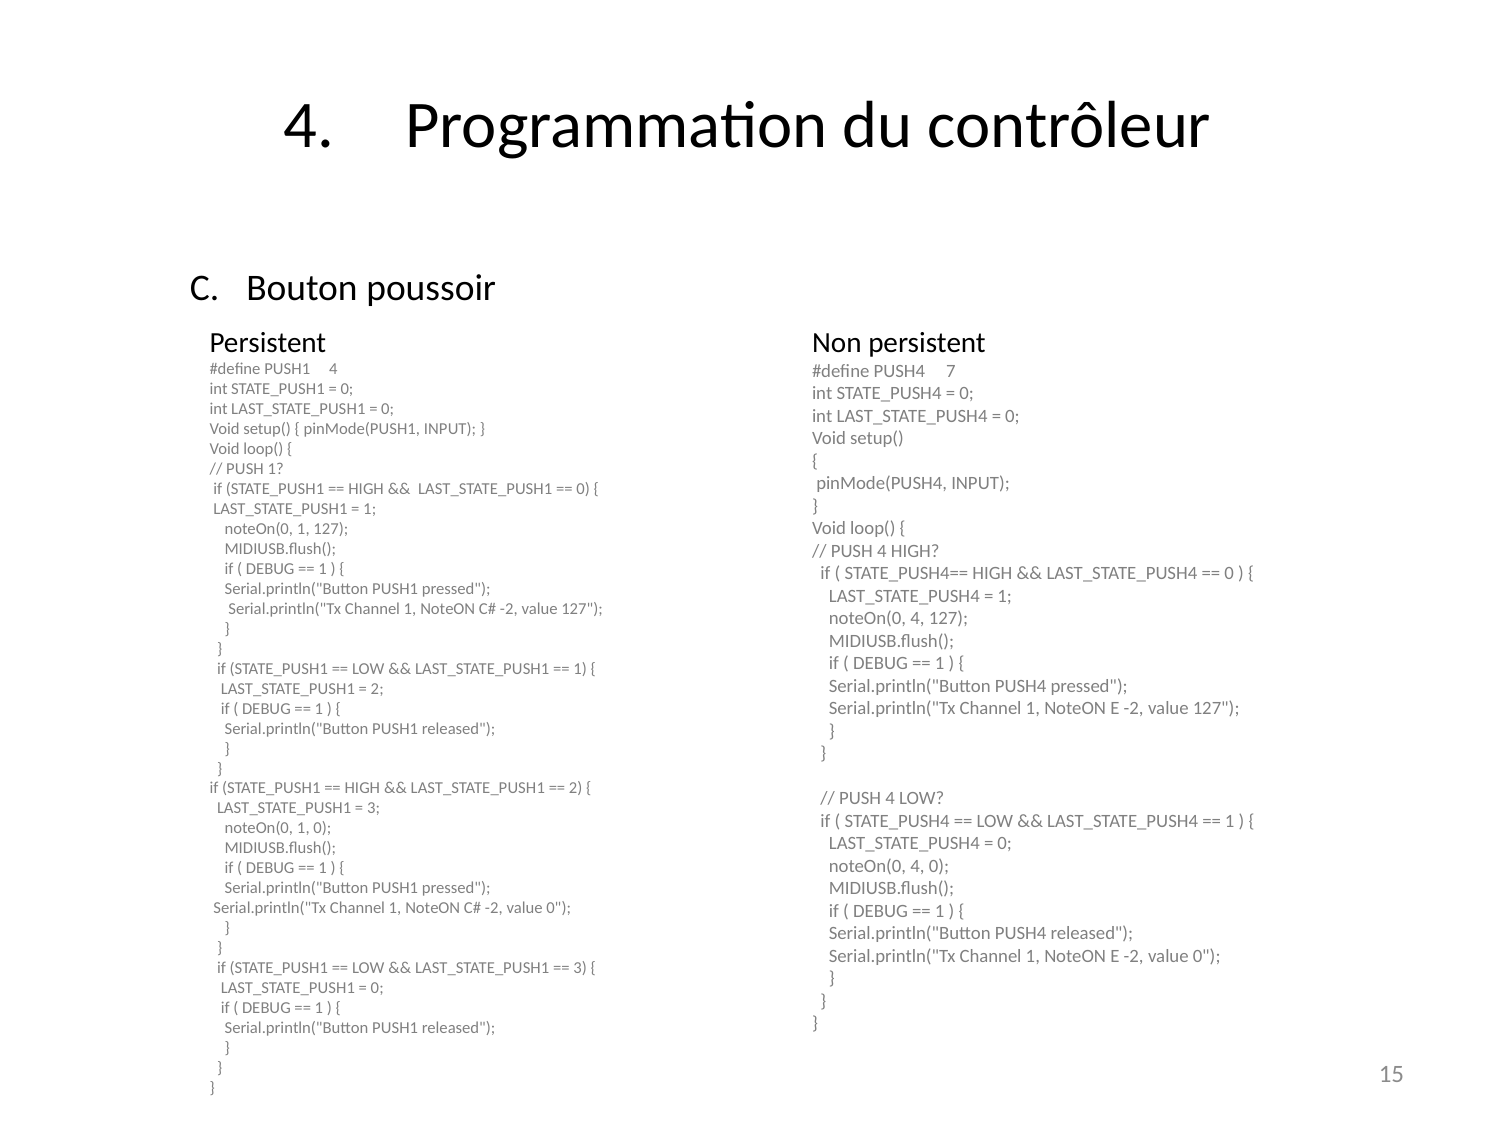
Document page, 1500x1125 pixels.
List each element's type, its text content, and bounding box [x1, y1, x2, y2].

text_box Non persistent #define PUSH4 7 int STATE_PUSH4 = 0; int LAST_STATE_PUSH4 = 0; Void setup() { pinMode(PUSH4, INPUT); } Void loop() { // PUSH 4 HIGH? if ( STATE_PUSH4== HIGH && LAST_STATE_PUSH4 == 0 ) { LAST_STATE_PUSH4 = 1; noteOn(0, 4, 127); MIDIUSB.flush(); if ( DEBUG == 1 ) { Serial.println("Button PUSH4 pressed"); Serial.println("Tx Channel 1, NoteON E -2, value 127"); } } // PUSH 4 LOW? if ( STATE_PUSH4 == LOW && LAST_STATE_PUSH4 == 1 ) { LAST_STATE_PUSH4 = 0; noteOn(0, 4, 0); MIDIUSB.flush(); if ( DEBUG == 1 ) { Serial.println("Button PUSH4 released"); Serial.println("Tx Channel 1, NoteON E -2, value 0"); } } } [797, 315, 1353, 1041]
title Programmation du contrôleur [110, 0, 1386, 242]
text_box Persistent #define PUSH1 4 int STATE_PUSH1 = 0; int LAST_STATE_PUSH1 = 0; Void setup() { pinMode(PUSH1, INPUT); } Void loop() { // PUSH 1? if (STATE_PUSH1 == HIGH && LAST_STATE_PUSH1 == 0) { LAST_STATE_PUSH1 = 1; noteOn(0, 1, 127); MIDIUSB.flush(); if ( DEBUG == 1 ) { Serial.println("Button PUSH1 pressed"); Serial.println("Tx Channel 1, NoteON C# -2, value 127"); } } if (STATE_PUSH1 == LOW && LAST_STATE_PUSH1 == 1) { LAST_STATE_PUSH1 = 2; if ( DEBUG == 1 ) { Serial.println("Button PUSH1 released"); } } if (STATE_PUSH1 == HIGH && LAST_STATE_PUSH1 == 2) { LAST_STATE_PUSH1 = 3; noteOn(0, 1, 0); MIDIUSB.flush(); if ( DEBUG == 1 ) { Serial.println("Button PUSH1 pressed"); Serial.println("Tx Channel 1, NoteON C# -2, value 0"); } } if (STATE_PUSH1 == LOW && LAST_STATE_PUSH1 == 3) { LAST_STATE_PUSH1 = 0; if ( DEBUG == 1 ) { Serial.println("Button PUSH1 released"); } } } [194, 315, 750, 1105]
slide_number 15 [1074, 1042, 1425, 1103]
text_box Bouton poussoir [100, 255, 1388, 315]
